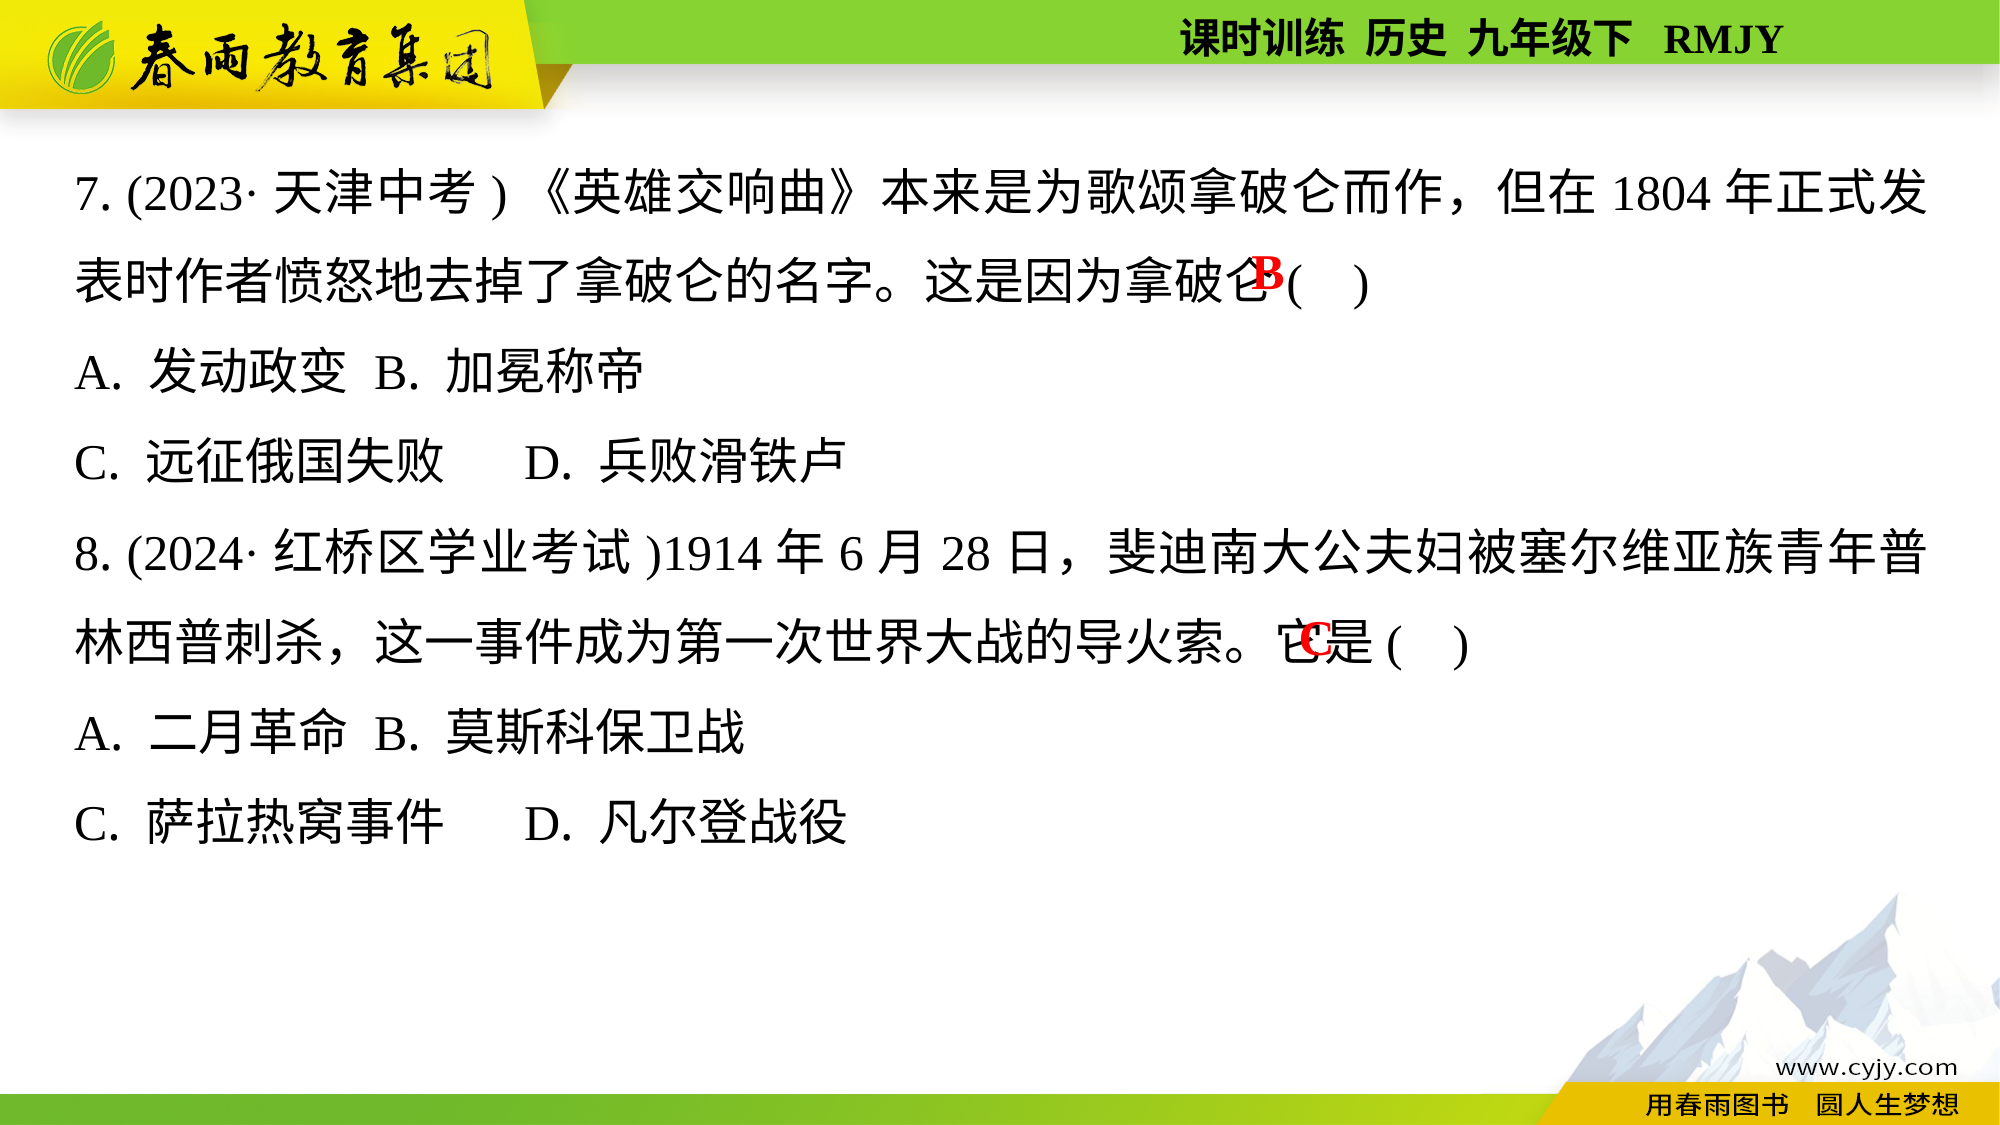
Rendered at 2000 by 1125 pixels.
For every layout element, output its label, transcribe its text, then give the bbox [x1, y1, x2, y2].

picture [0, 0, 2000, 1125]
text_box B [1236, 231, 1300, 307]
list 7. (2023·天津中考)《英雄交响曲》本来是为歌颂拿破仑而作，但在1804年正式发表时作者愤怒地去掉了拿破仑的名字。这是因为拿破仑( ) A. 发动政变 B. 加冕称帝 C. 远征俄国失败 D. 兵败滑铁卢 8. (2024·红桥区学业考试)1914年6月28日，斐迪南大公夫妇被塞尔维亚族青年普林西普刺杀，这一事件成为第一次世界大战的导火索。它是( ) A. 二月革命 B. 莫斯科保卫战 C. 萨拉热窝事件 D. 凡尔登战役 [59, 122, 1944, 865]
text_box C [1283, 597, 1350, 673]
